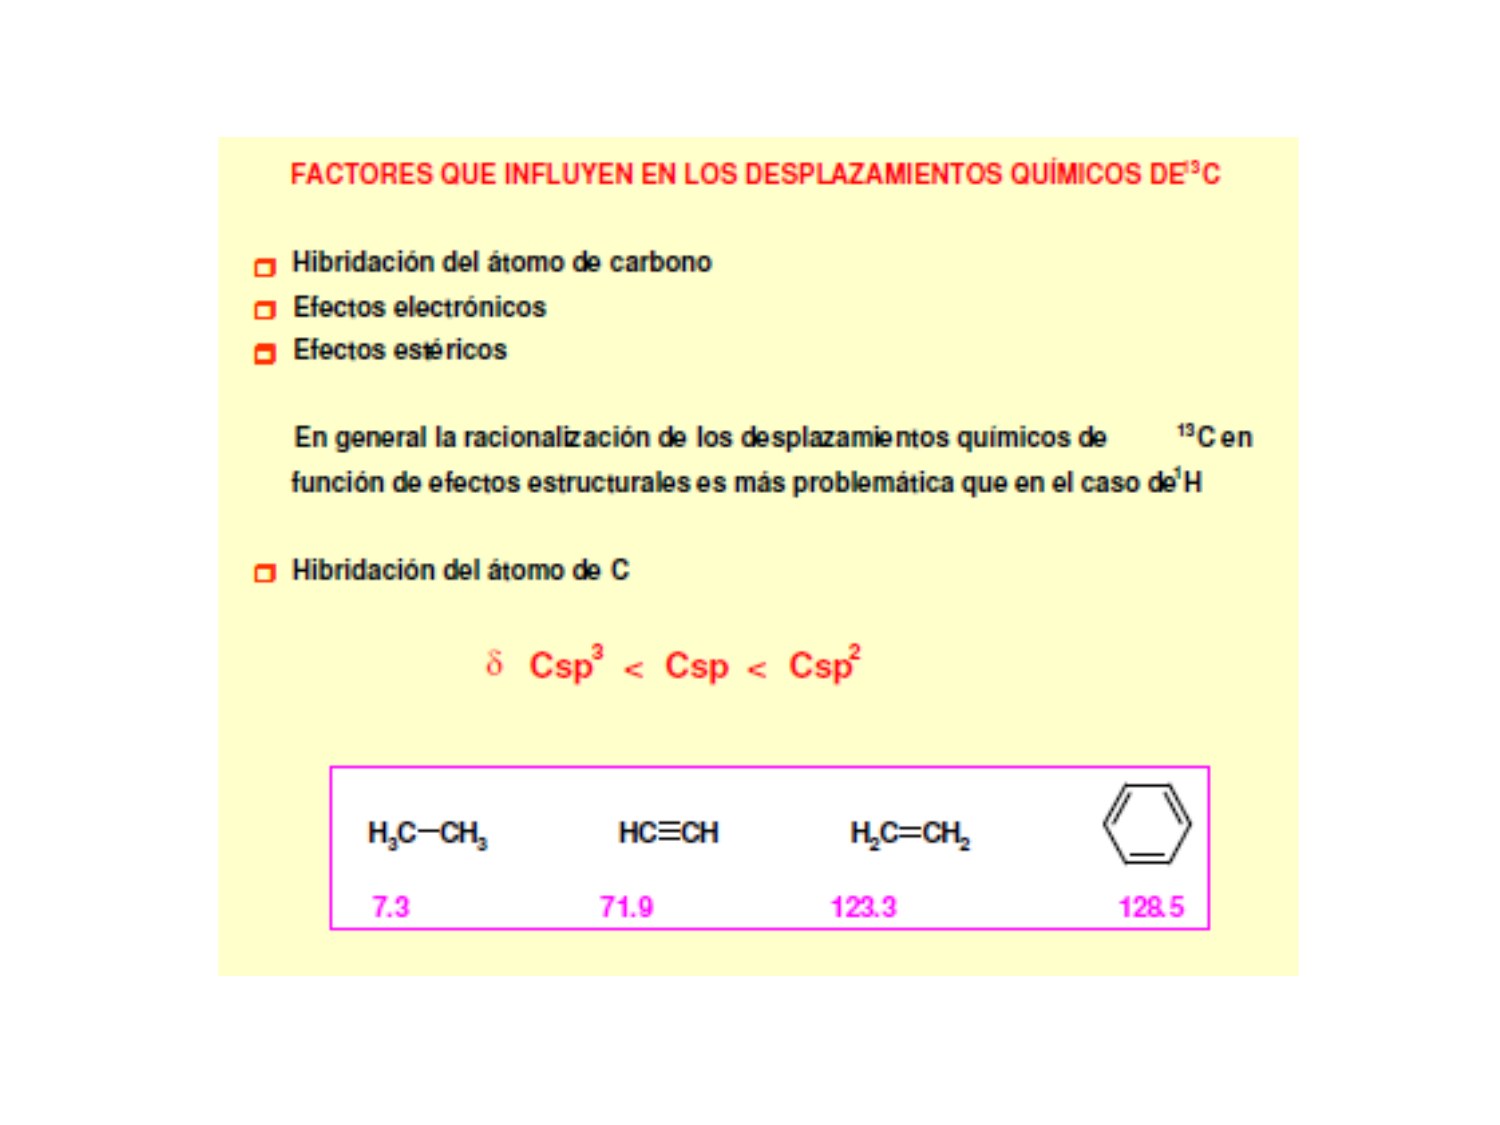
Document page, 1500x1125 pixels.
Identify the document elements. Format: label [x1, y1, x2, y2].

picture [218, 136, 1299, 977]
